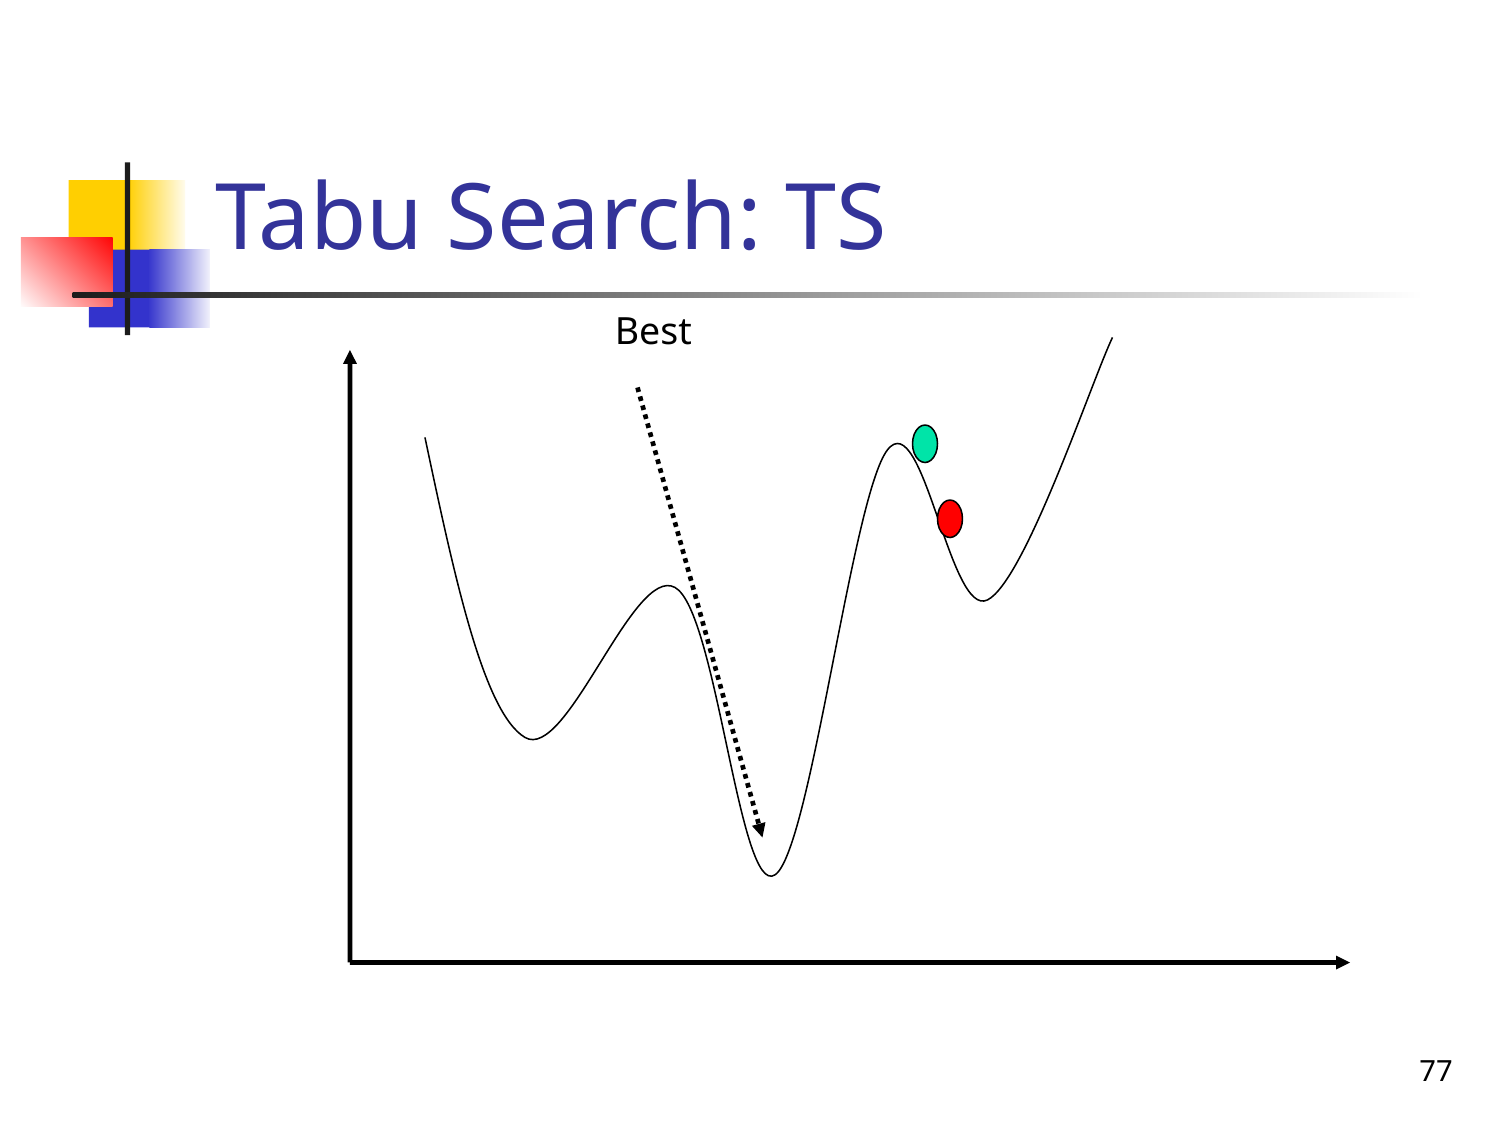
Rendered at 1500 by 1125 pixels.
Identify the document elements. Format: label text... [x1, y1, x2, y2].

text_box [912, 425, 938, 463]
slide_number 77 [1154, 1023, 1468, 1100]
text_box [343, 349, 357, 962]
title Tabu Search: TS [199, 140, 1479, 276]
text_box [937, 500, 963, 538]
text_box [752, 801, 766, 838]
text_box [349, 956, 1351, 969]
text_box [424, 337, 1113, 877]
text_box Best [600, 299, 775, 360]
